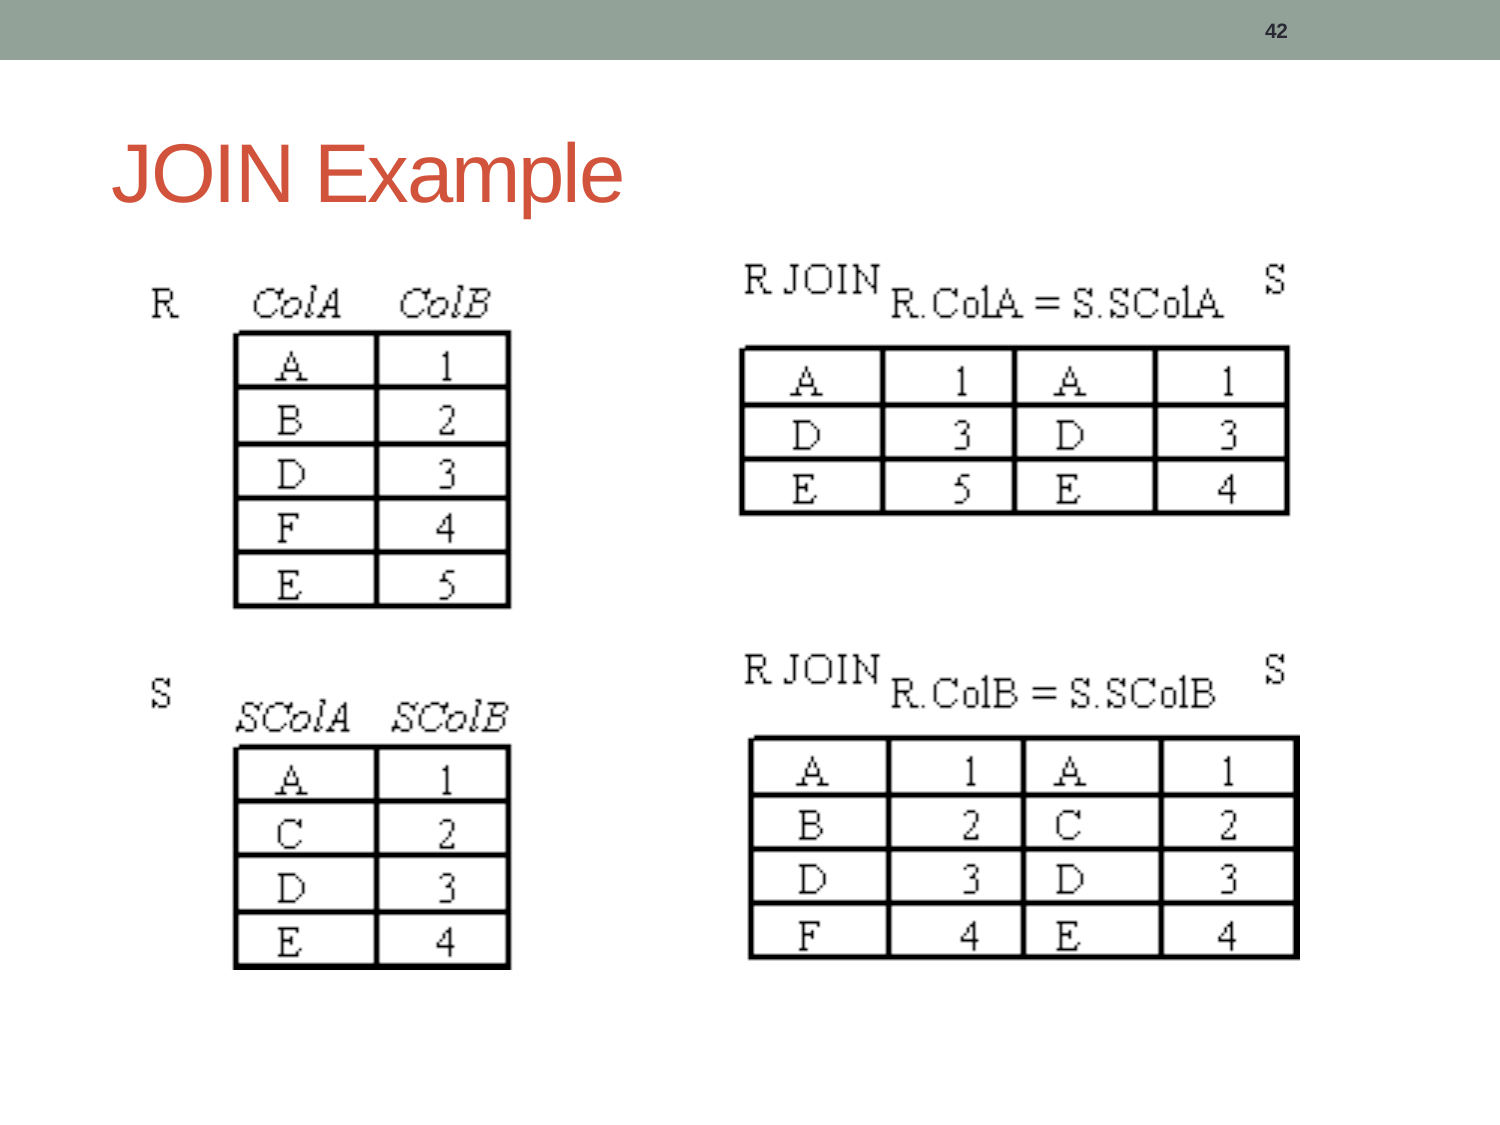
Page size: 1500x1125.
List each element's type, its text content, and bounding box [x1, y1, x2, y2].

title JOIN Example [75, 87, 1425, 250]
slide_number 42 [1250, 3, 1425, 57]
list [149, 262, 1301, 970]
